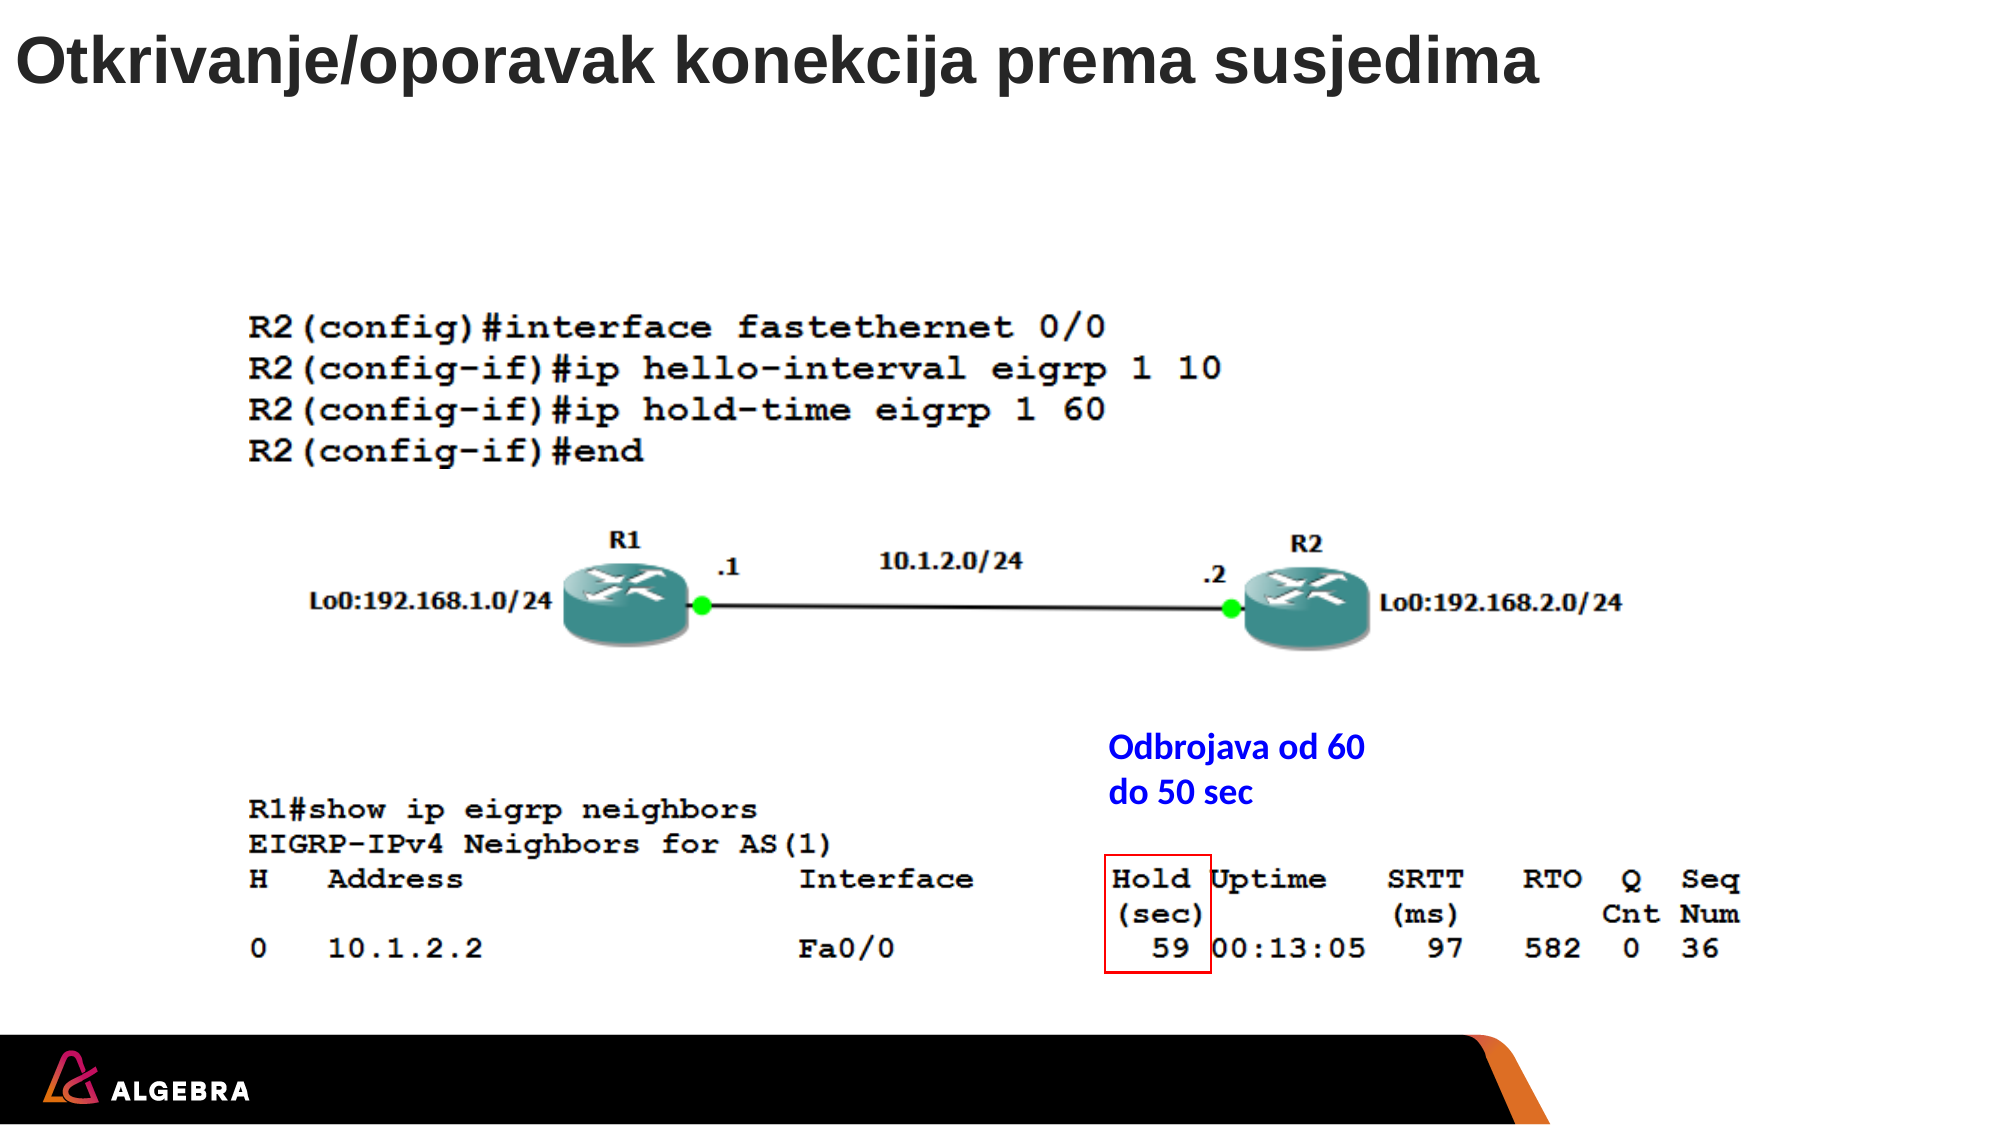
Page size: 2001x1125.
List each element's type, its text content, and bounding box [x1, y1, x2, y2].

title Otkrivanje/oporavak konekcija prema susjedima [0, 0, 1816, 124]
text_box [1104, 967, 1212, 974]
picture [0, 1034, 1733, 1125]
picture [249, 292, 1750, 967]
